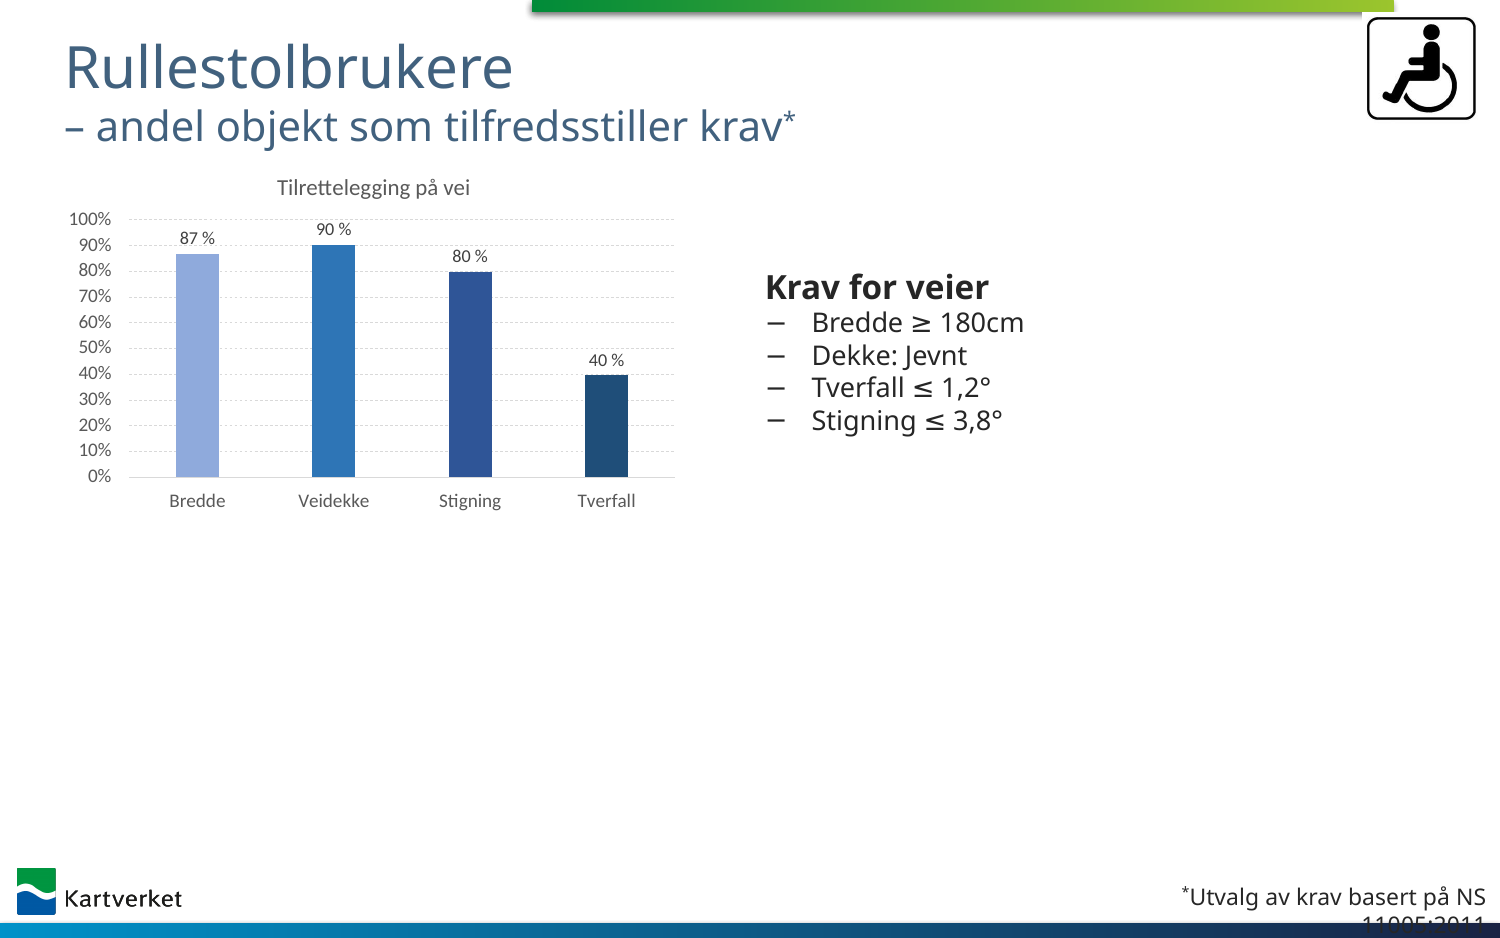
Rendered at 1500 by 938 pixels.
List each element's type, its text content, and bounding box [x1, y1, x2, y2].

text_box Krav for veier Bredde ≥ 180cm Dekke: Jevnt Tverfall ≤ 1,2° Stigning ≤ 3,8° [750, 258, 1234, 444]
picture [62, 166, 686, 519]
picture [1362, 12, 1481, 126]
text_box *Utvalg av krav basert på NS 11005:2011 [1068, 873, 1500, 938]
text_box Rullestolbrukere – andel objekt som tilfredsstiller krav* [49, 25, 1431, 158]
